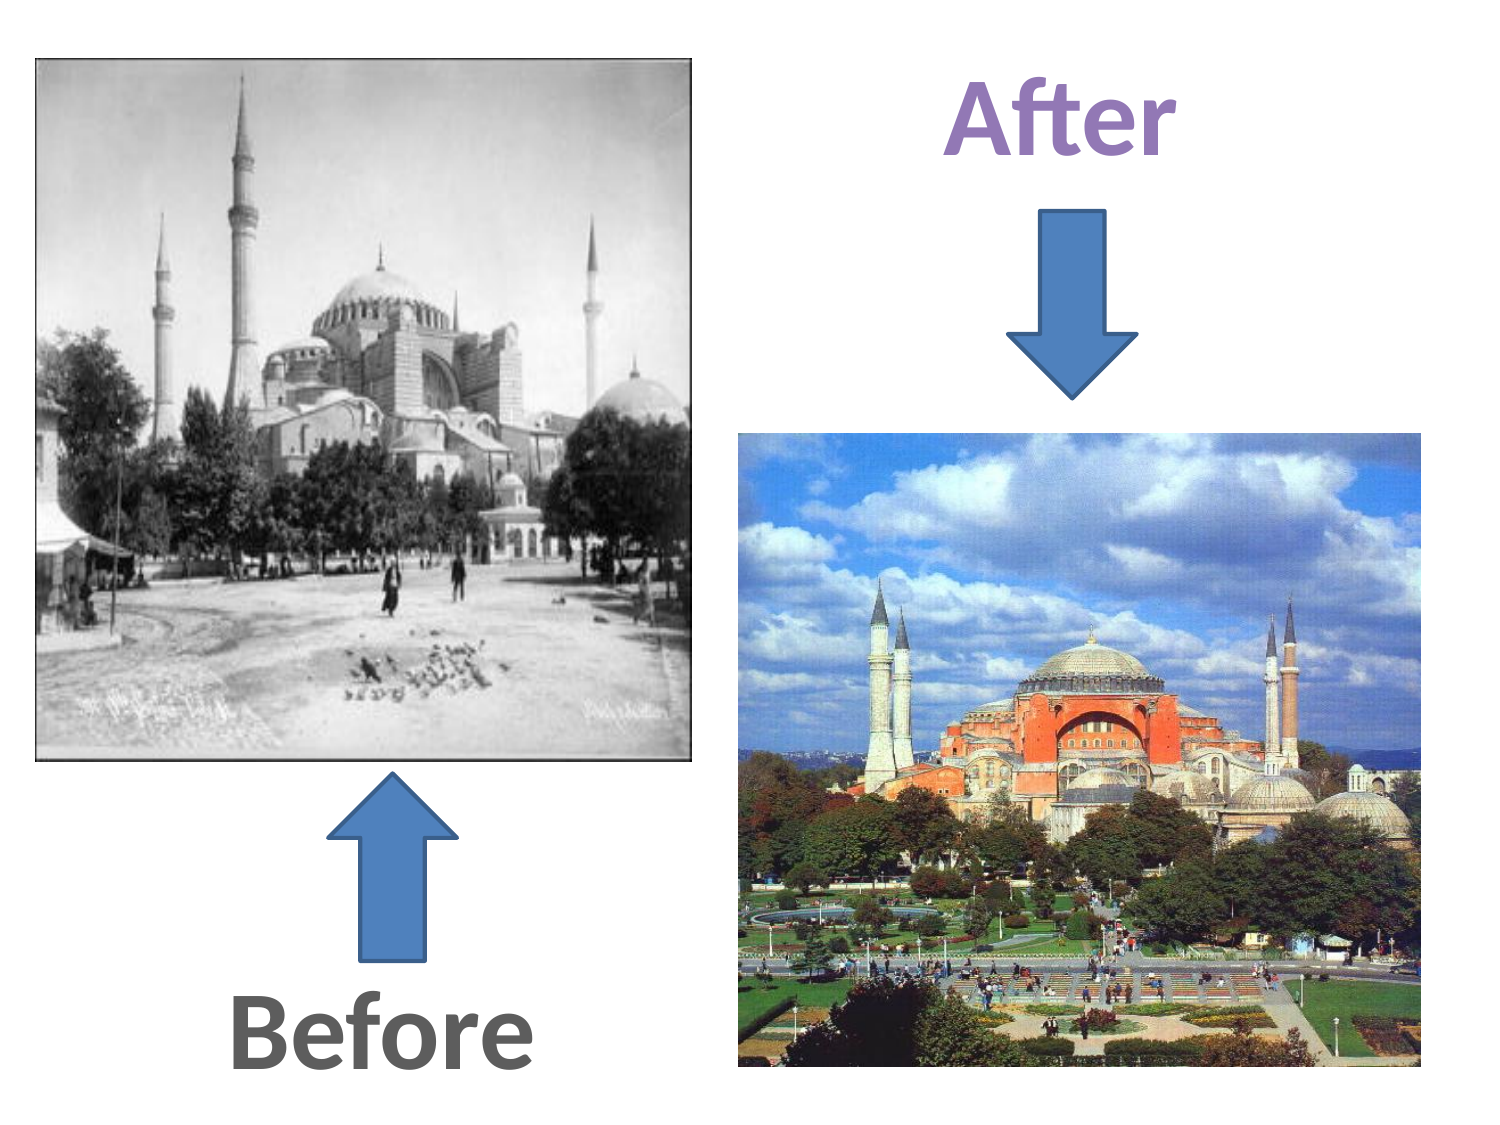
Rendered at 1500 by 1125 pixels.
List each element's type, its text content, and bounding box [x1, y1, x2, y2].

text_box Before [212, 949, 552, 1100]
text_box After [928, 35, 1194, 186]
text_box [326, 771, 459, 964]
picture [34, 58, 692, 762]
picture [738, 433, 1422, 1067]
text_box [1005, 208, 1139, 401]
